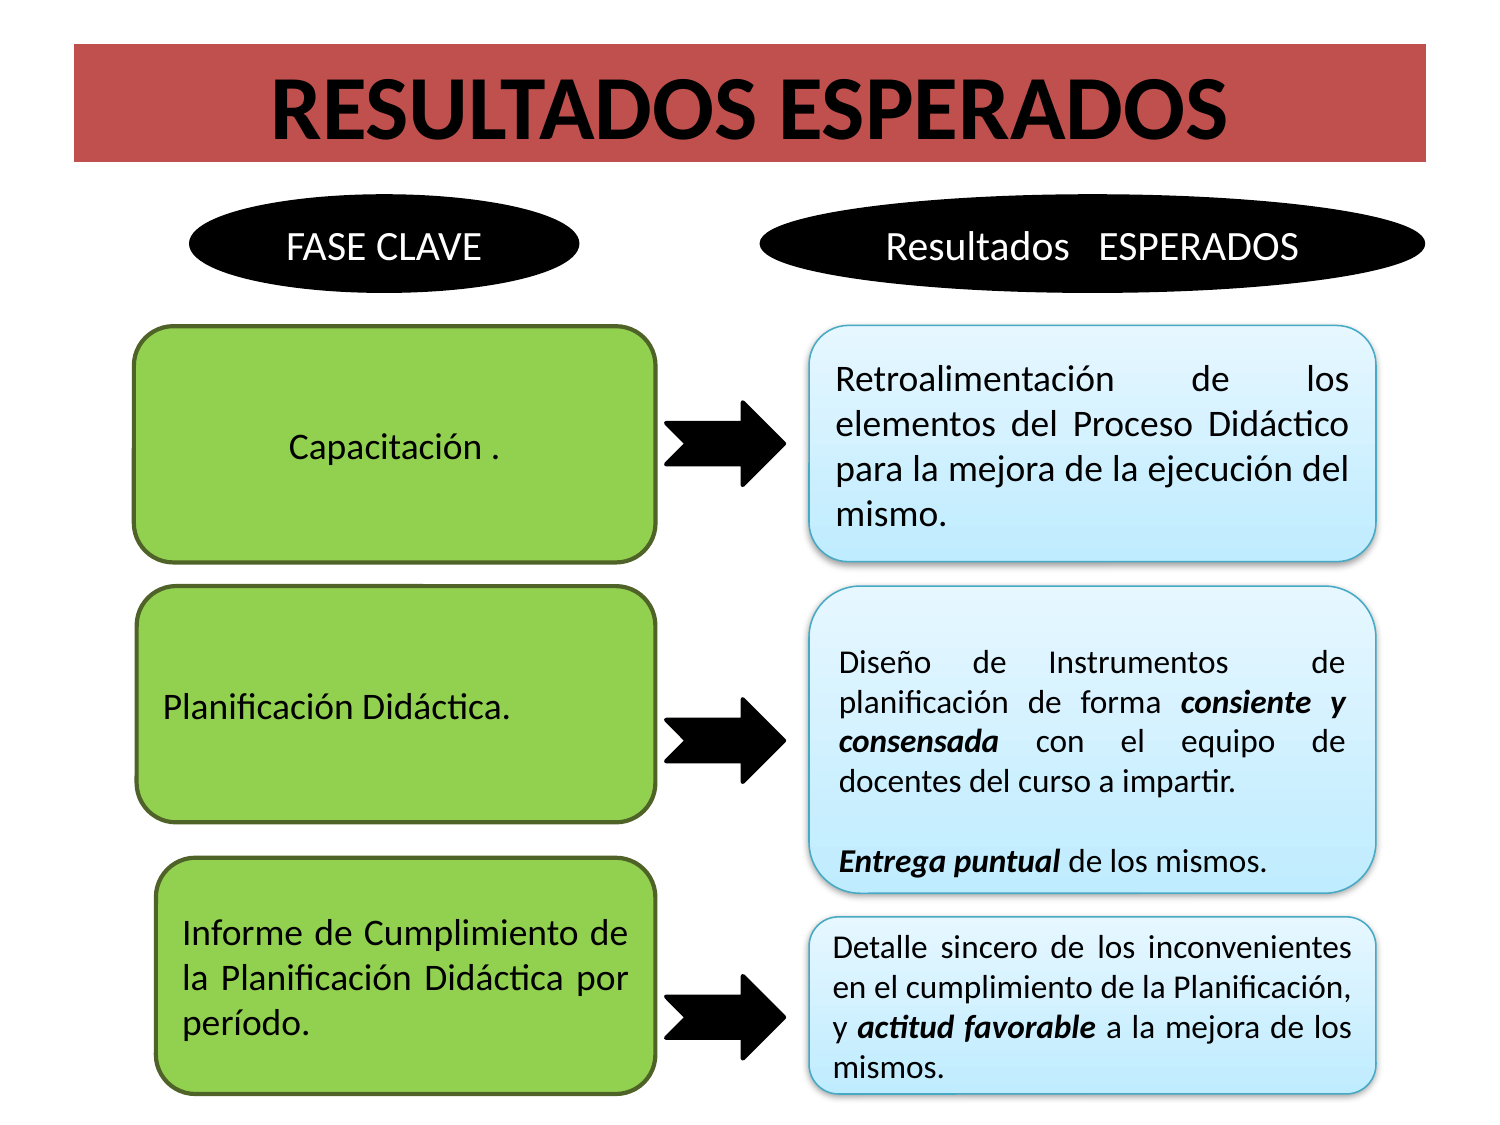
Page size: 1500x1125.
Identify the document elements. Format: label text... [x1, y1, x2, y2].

text_box Retroalimentación de los elementos del Proceso Didáctico para la mejora de la ejecución del mismo. [808, 324, 1377, 563]
text_box [664, 974, 787, 1061]
text_box Resultados ESPERADOS [759, 194, 1426, 293]
text_box Detalle sincero de los inconvenientes en el cumplimiento de la Planificación, y actitud favorable a la mejora de los mismos. [808, 916, 1377, 1095]
text_box [664, 697, 787, 784]
text_box FASE CLAVE [189, 194, 580, 293]
text_box Diseño de Instrumentos de planificación de forma consiente y consensada con el equipo de docentes del curso a impartir. Entrega puntual de los mismos. [808, 585, 1377, 895]
title RESULTADOS ESPERADOS [74, 44, 1426, 162]
text_box Informe de Cumplimiento de la Planificación Didáctica por período. [153, 855, 658, 1097]
text_box Planificación Didáctica. [134, 583, 658, 825]
text_box [664, 400, 787, 488]
text_box Capacitación . [131, 324, 658, 565]
